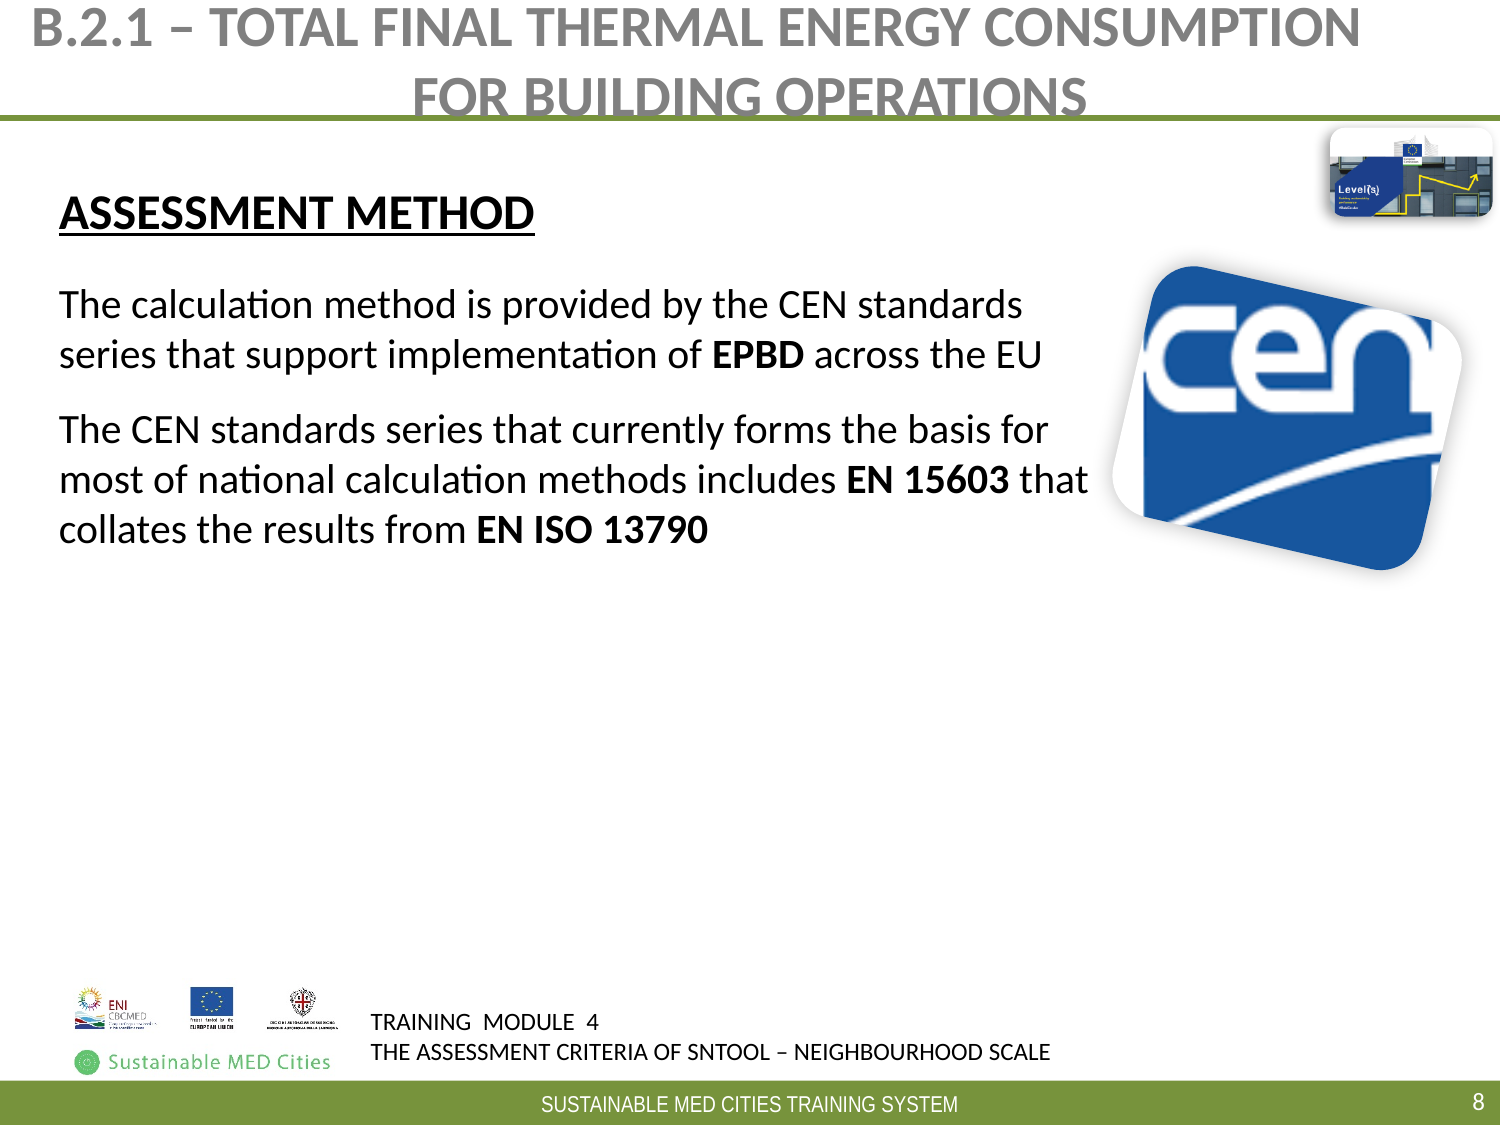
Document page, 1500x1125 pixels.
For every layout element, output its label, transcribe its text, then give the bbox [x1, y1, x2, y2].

picture [1329, 127, 1493, 217]
slide_number 8 [1149, 1074, 1500, 1125]
picture [1112, 266, 1462, 571]
picture [62, 978, 356, 1080]
title B.2.1 – TOTAL FINAL THERMAL ENERGY CONSUMPTION FOR BUILDING OPERATIONS [0, 0, 1500, 117]
list ASSESSMENT METHOD The calculation method is provided by the CEN standards series that support implementation of EPBD across the EU The CEN standards series that currently forms the basis for most of national calculation methods includes EN 15603 that collates the results from EN ISO 13790 [43, 172, 1106, 580]
